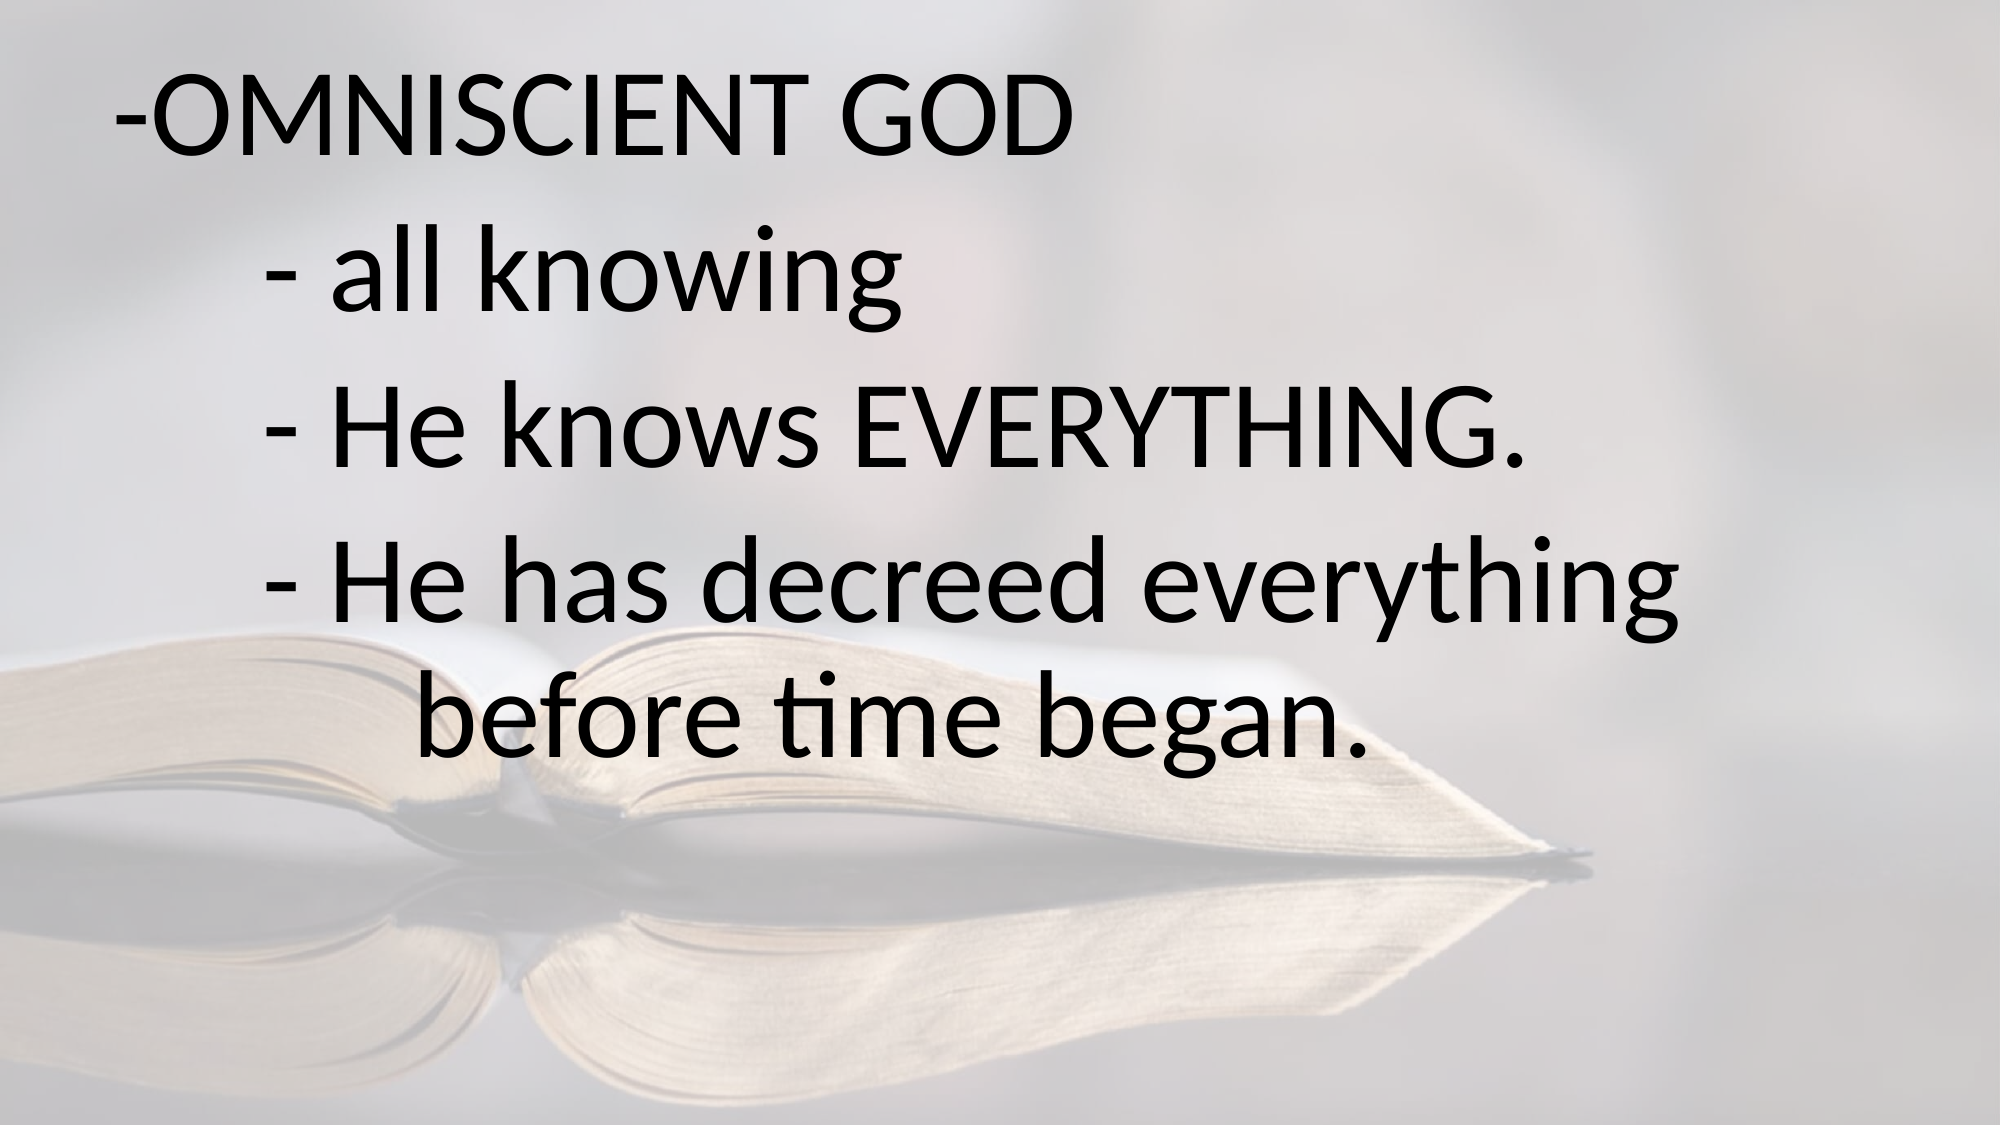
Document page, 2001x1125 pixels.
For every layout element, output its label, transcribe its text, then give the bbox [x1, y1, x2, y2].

list -OMNISCIENT GOD - all knowing - He knows EVERYTHING. - He has decreed everything before time began. [97, 39, 1863, 1014]
